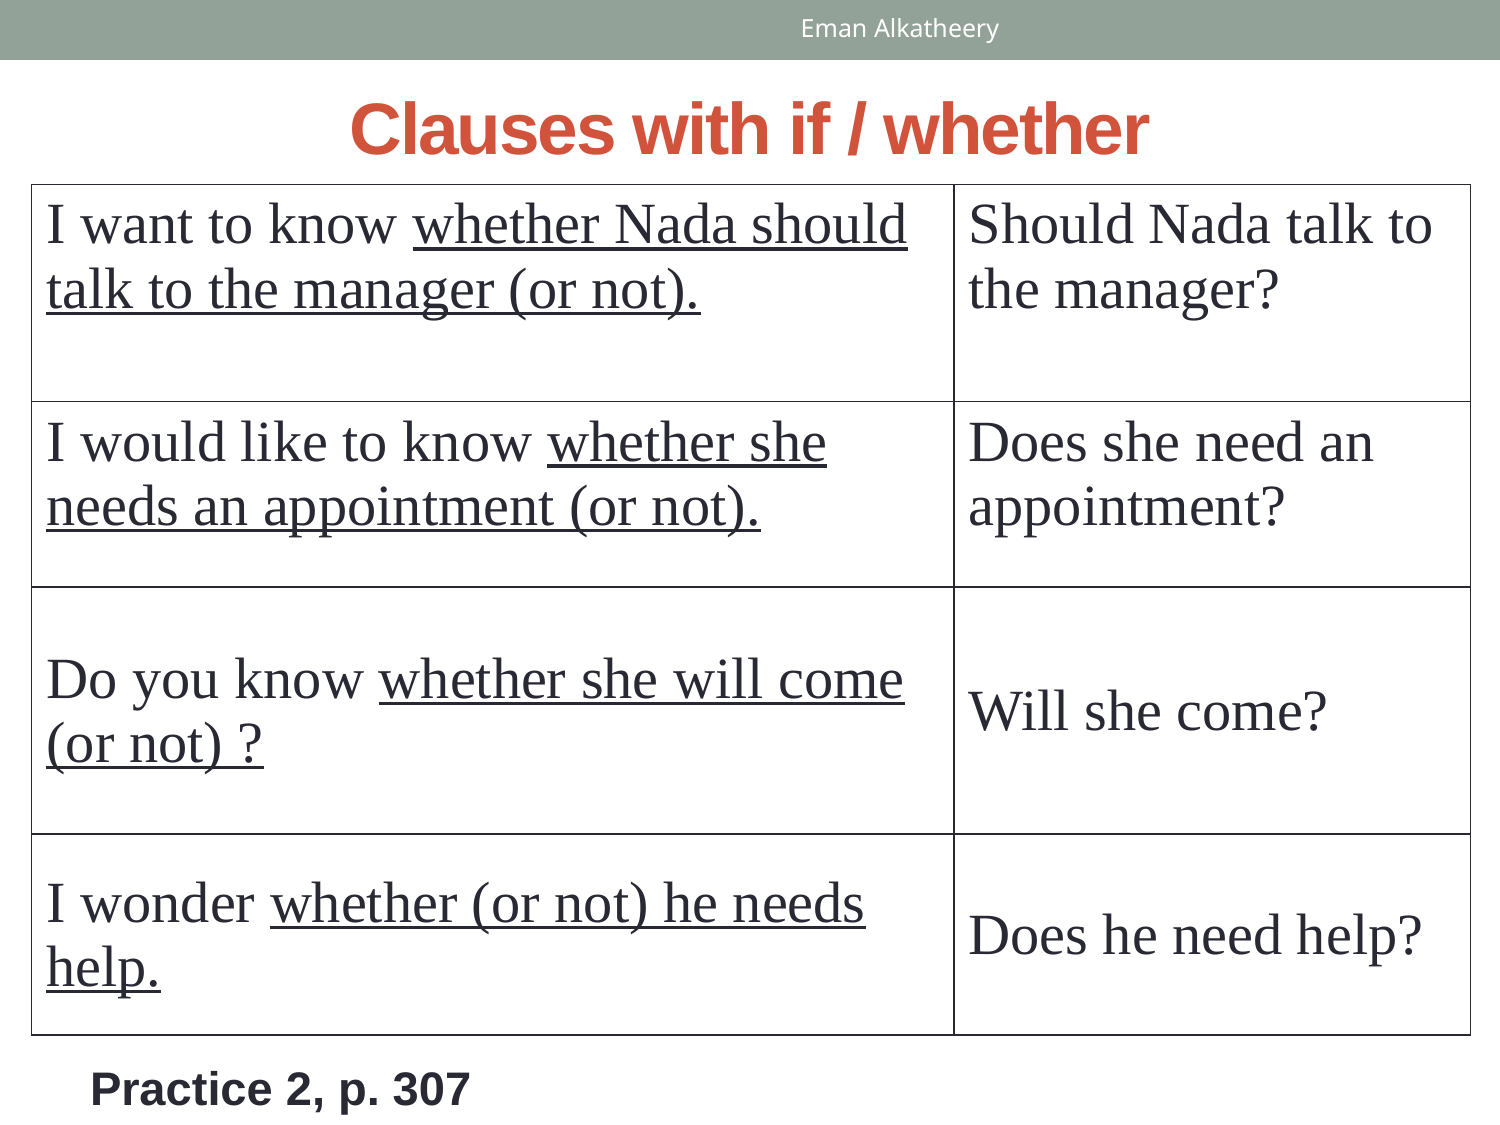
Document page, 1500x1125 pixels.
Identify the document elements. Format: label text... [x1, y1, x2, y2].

table_cell I wonder whether (or not) he needs help. [32, 835, 953, 1034]
table_cell Does he need help? [955, 835, 1470, 1034]
table_cell Do you know whether she will come (or not) ? [32, 588, 953, 833]
table_cell Does she need an appointment? [955, 402, 1470, 586]
table_cell Will she come? [955, 588, 1470, 833]
footer Eman Alkatheery [562, 3, 1238, 57]
list Practice 2, p. 307 [75, 1036, 1425, 1125]
title Clauses with if / whether [75, 66, 1425, 184]
table_header I want to know whether Nada should talk to the manager (or not). [32, 185, 953, 401]
table_cell I would like to know whether she needs an appointment (or not). [32, 402, 953, 586]
table_header Should Nada talk to the manager? [955, 185, 1470, 401]
